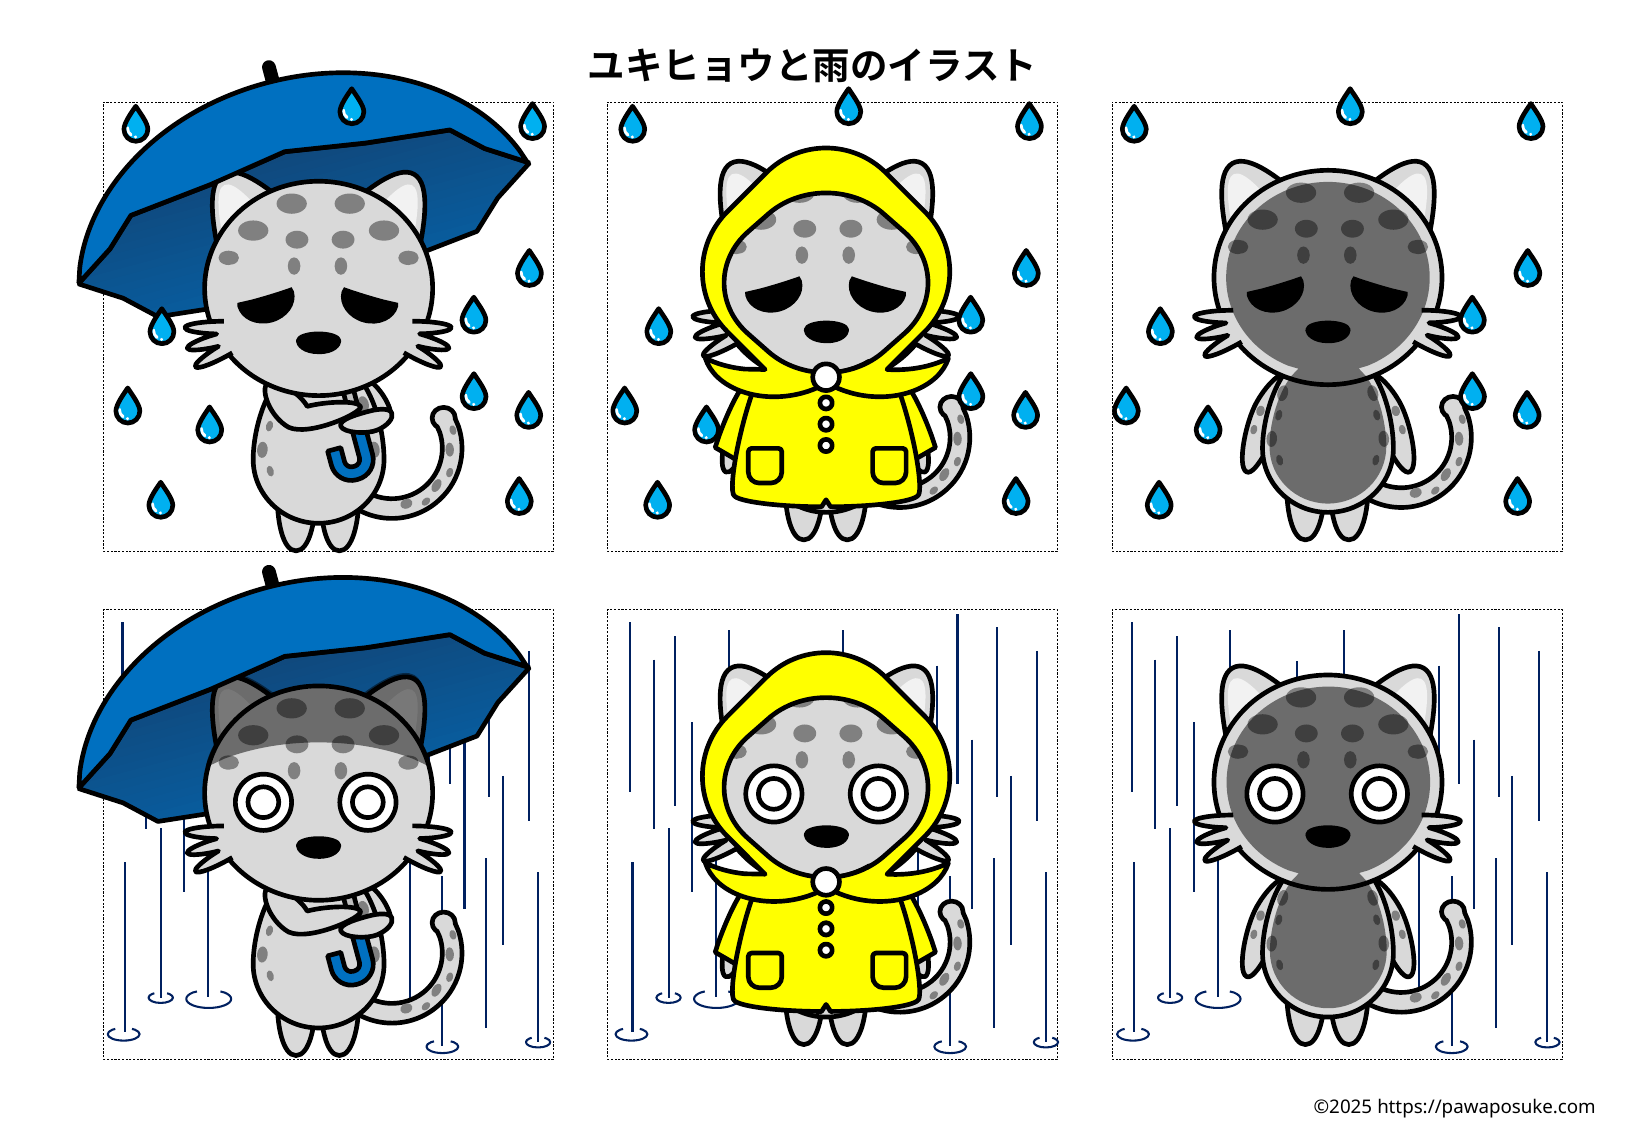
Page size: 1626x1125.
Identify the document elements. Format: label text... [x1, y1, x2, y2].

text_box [612, 88, 1042, 541]
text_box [1114, 88, 1544, 541]
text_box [1116, 613, 1560, 1054]
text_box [70, 566, 551, 1056]
text_box ユキヒョウと雨のイラスト [573, 34, 1052, 95]
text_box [615, 613, 1059, 1054]
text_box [70, 61, 545, 552]
